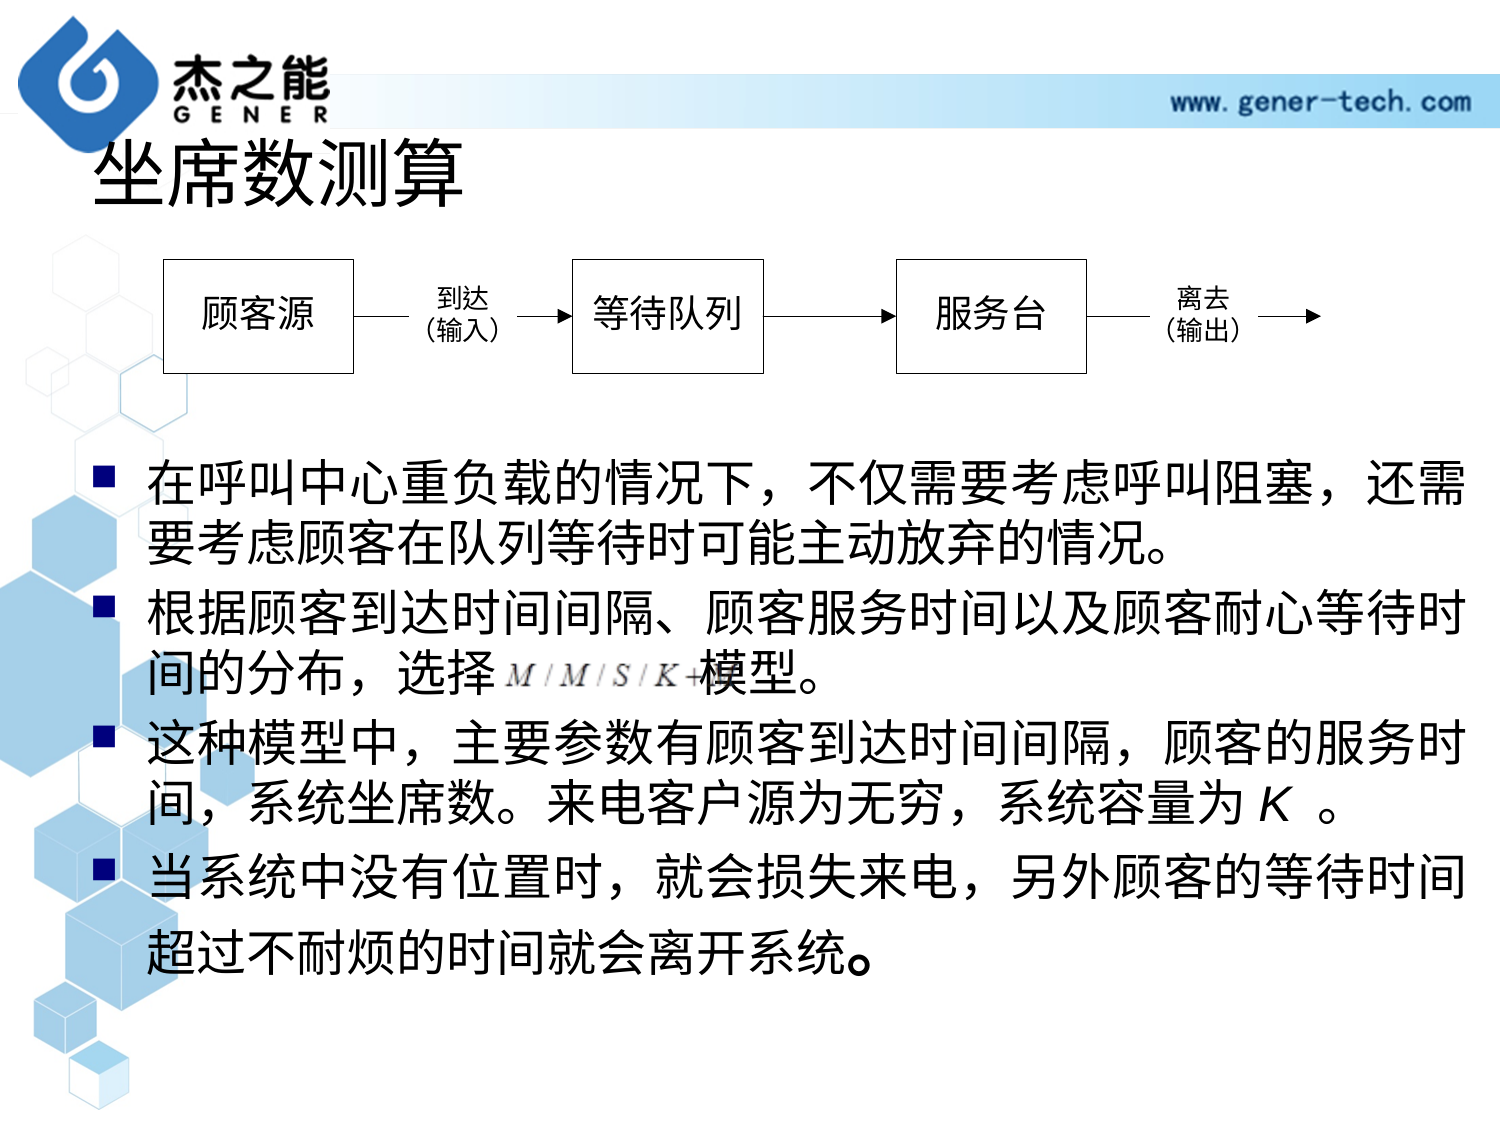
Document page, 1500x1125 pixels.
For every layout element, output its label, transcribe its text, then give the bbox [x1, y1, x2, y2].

picture [0, 15, 1500, 1110]
title 坐席数测算 [76, 110, 1427, 232]
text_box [159, 255, 1341, 378]
list 在呼叫中心重负载的情况下，不仅需要考虑呼叫阻塞，还需要考虑顾客在队列等待时可能主动放弃的情况。 根据顾客到达时间间隔、顾客服务时间以及顾客耐心等待时间的分布，选择 模型。 这种模型中，主要参数有顾客到达时间间隔，顾客的服务时间，系统坐席数。来电客户源为无穷，系统容量为K 。 当系统中没有位置时，就会损失来电，另外顾客的等待时间超过不耐烦的时间就会离开系统。 [75, 444, 1483, 1023]
